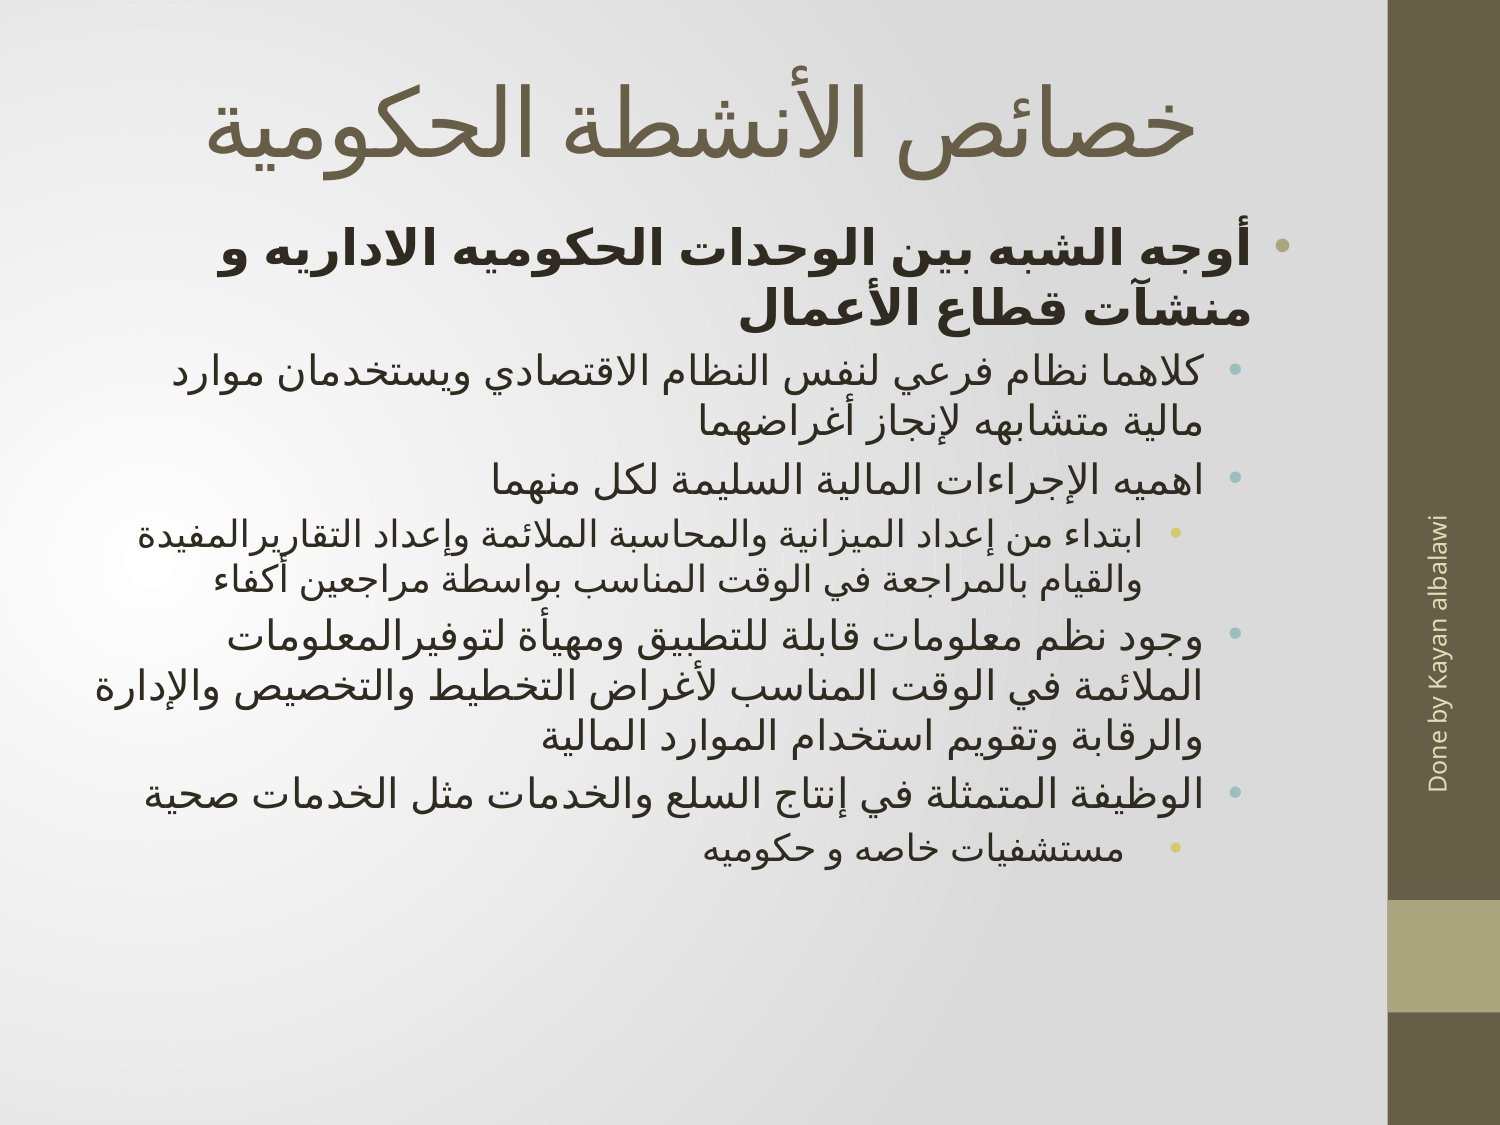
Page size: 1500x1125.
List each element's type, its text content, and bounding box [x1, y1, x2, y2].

list أوجه الشبه بين الوحدات الحكوميه الاداريه و منشآت قطاع الأعمال كلاهما نظام فرعي لنفس النظام الاقتصادي ويستخدمان موارد مالية متشابهه لإنجاز أغراضهما اهميه الإجراءات المالية السليمة لكل منهما ابتداء من إعداد الميزانية والمحاسبة الملائمة وإعداد التقاريرالمفيدة والقيام بالمراجعة في الوقت المناسب بواسطة مراجعين أكفاء وجود نظم معلومات قابلة للتطبيق ومهيأة لتوفيرالمعلومات الملائمة في الوقت المناسب لأغراض التخطيط والتخصيص والإدارة والرقابة وتقويم استخدام الموارد المالية الوظيفة المتمثلة في إنتاج السلع والخدمات مثل الخدمات صحية مستشفيات خاصه و حكوميه [75, 208, 1325, 1050]
title خصائص الأنشطة الحكومية [76, 42, 1327, 197]
footer Done by Kayan albalawi [1408, 500, 1469, 889]
